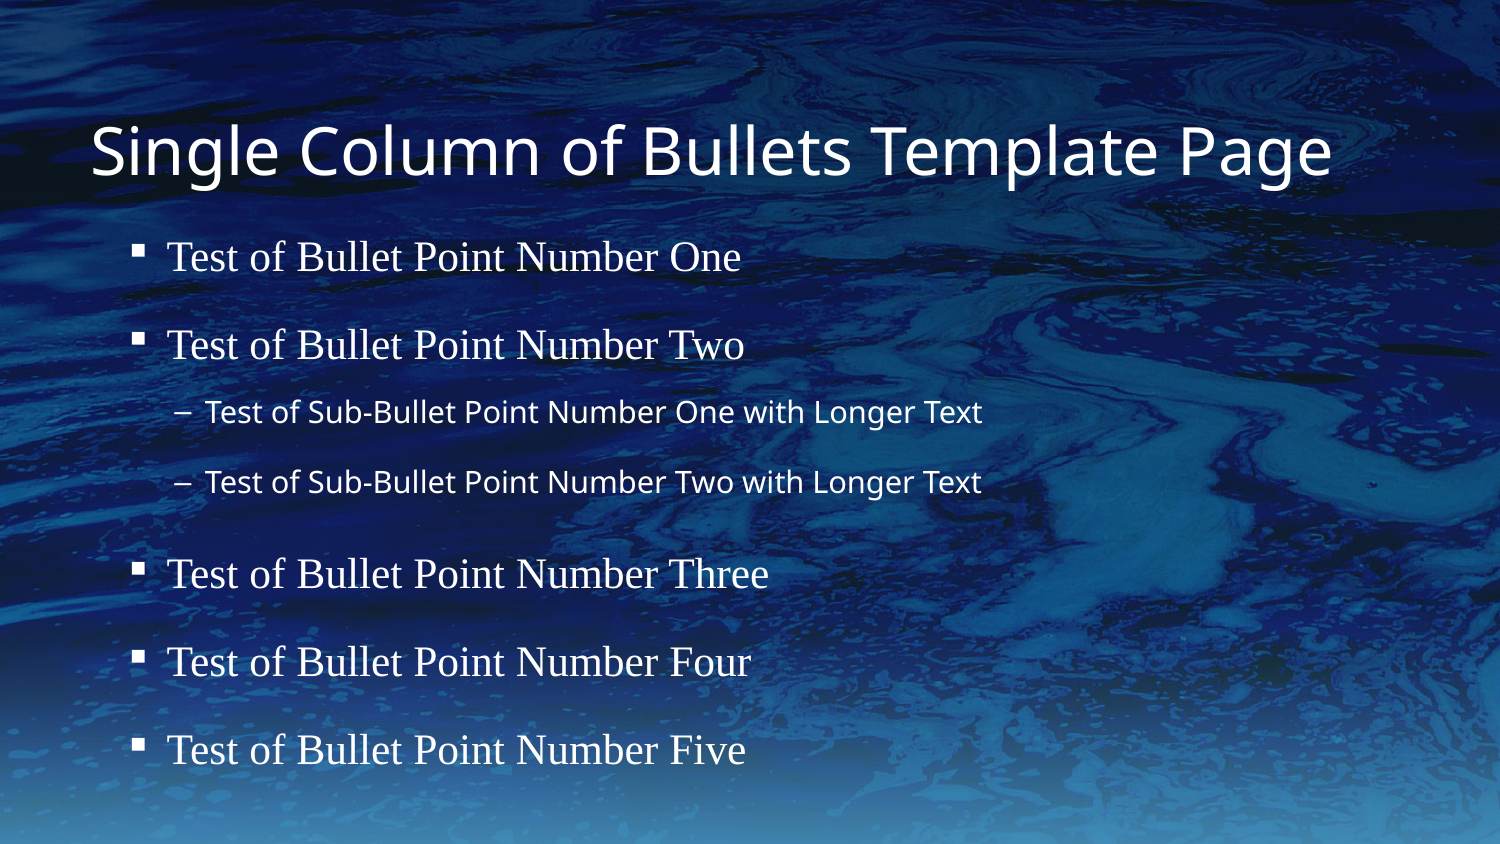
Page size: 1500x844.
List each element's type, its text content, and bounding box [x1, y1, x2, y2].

list Test of Bullet Point Number One Test of Bullet Point Number Two Test of Sub-Bullet Point Number One with Longer Text Test of Sub-Bullet Point Number Two with Longer Text Test of Bullet Point Number Three Test of Bullet Point Number Four Test of Bullet Point Number Five [75, 224, 1425, 782]
title Single Column of Bullets Template Page [75, 61, 1425, 203]
picture [0, 0, 1500, 844]
